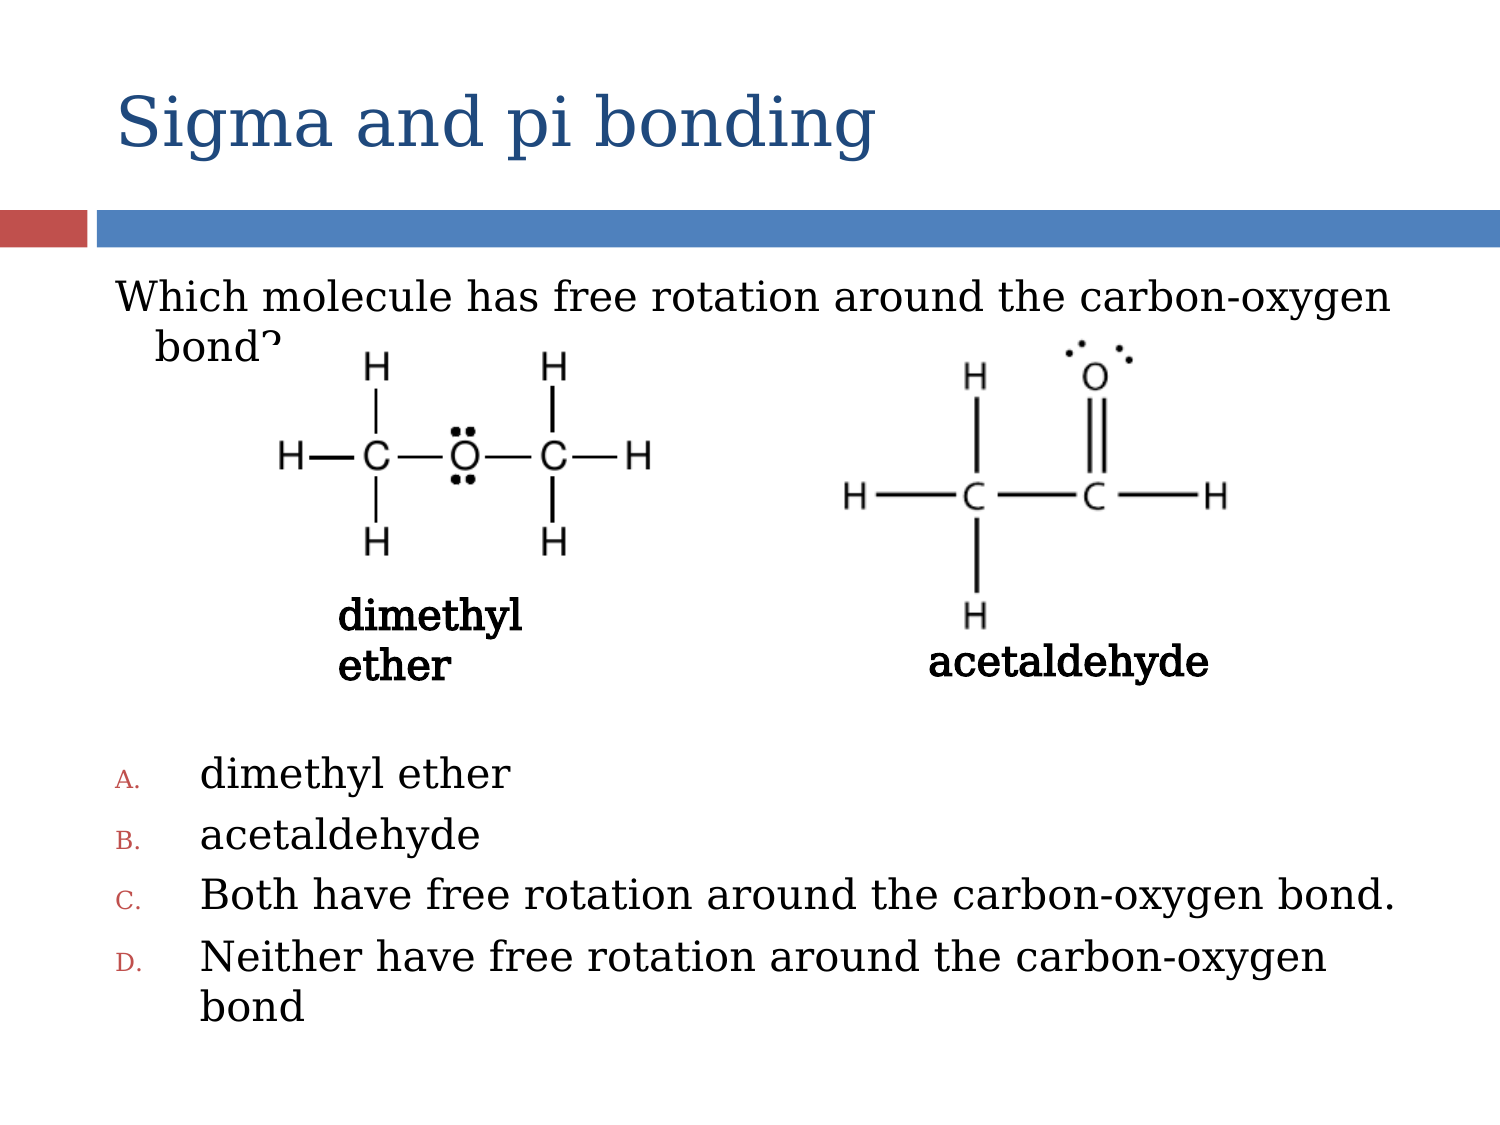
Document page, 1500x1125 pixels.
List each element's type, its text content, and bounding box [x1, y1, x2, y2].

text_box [262, 345, 661, 647]
list Which molecule has free rotation around the carbon-oxygen bond? dimethyl ether acetaldehyde Both have free rotation around the carbon-oxygen bond. Neither have free rotation around the carbon-oxygen bond [100, 262, 1438, 1125]
title Sigma and pi bonding [100, 37, 1438, 200]
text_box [820, 319, 1256, 693]
